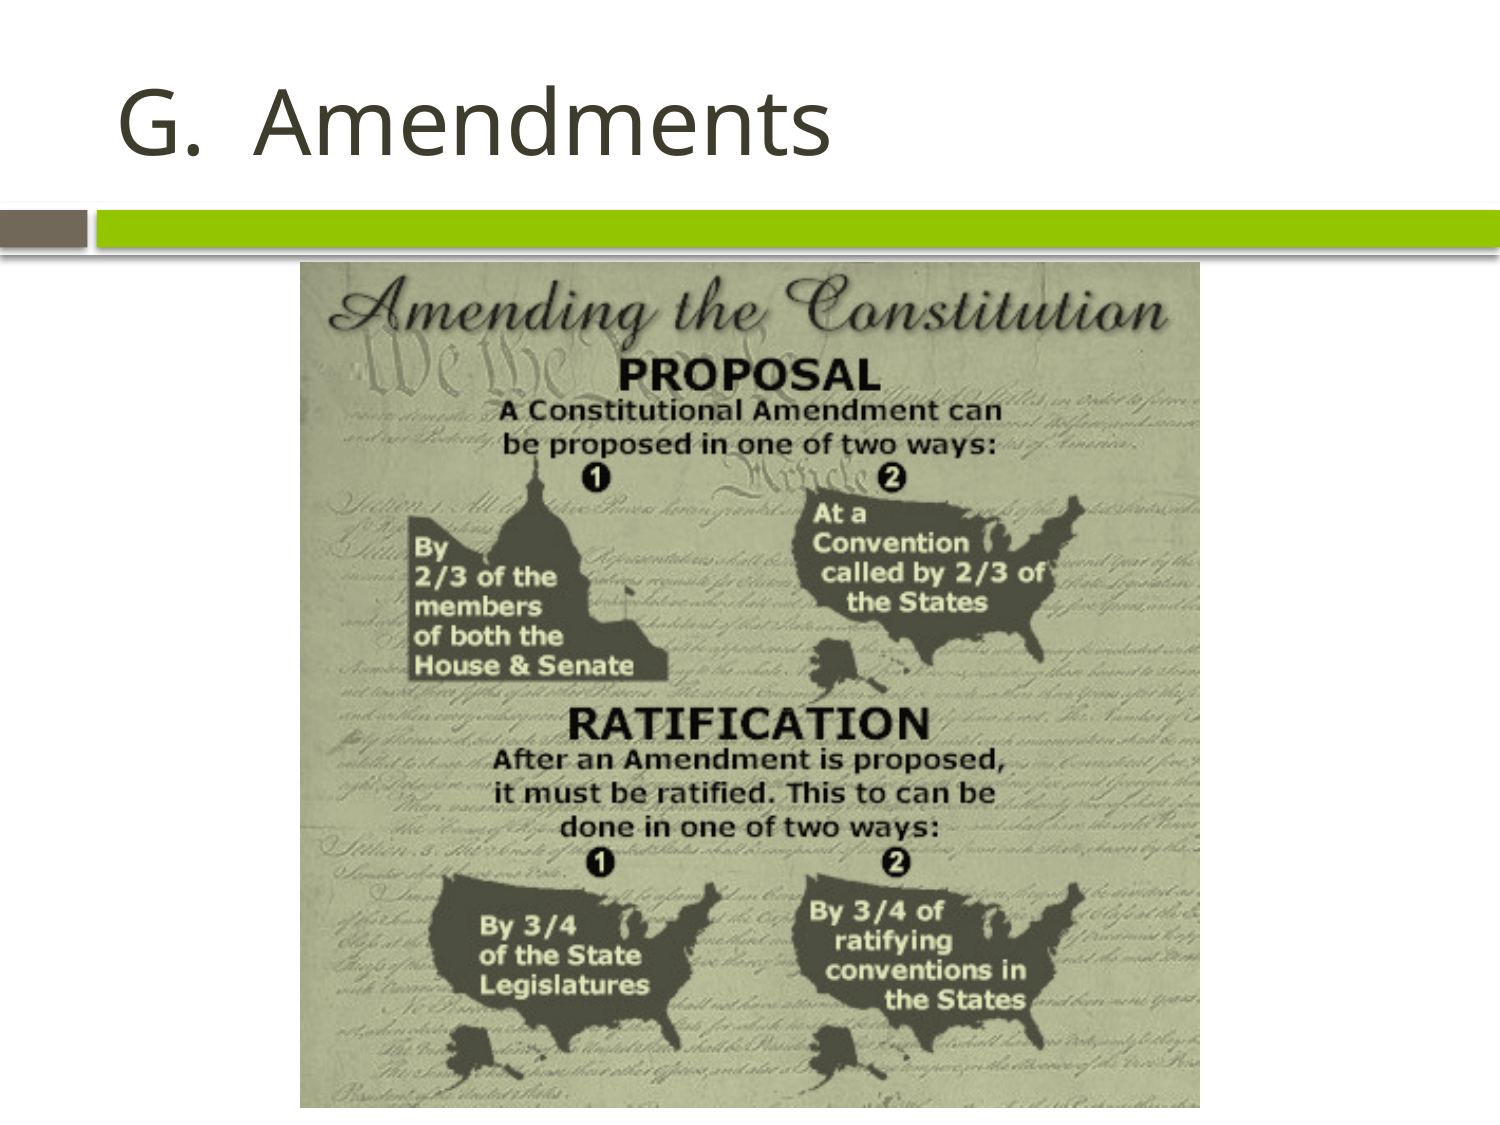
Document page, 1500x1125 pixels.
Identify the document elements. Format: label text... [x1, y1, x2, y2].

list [299, 262, 1201, 1108]
title G. Amendments [100, 37, 1438, 200]
